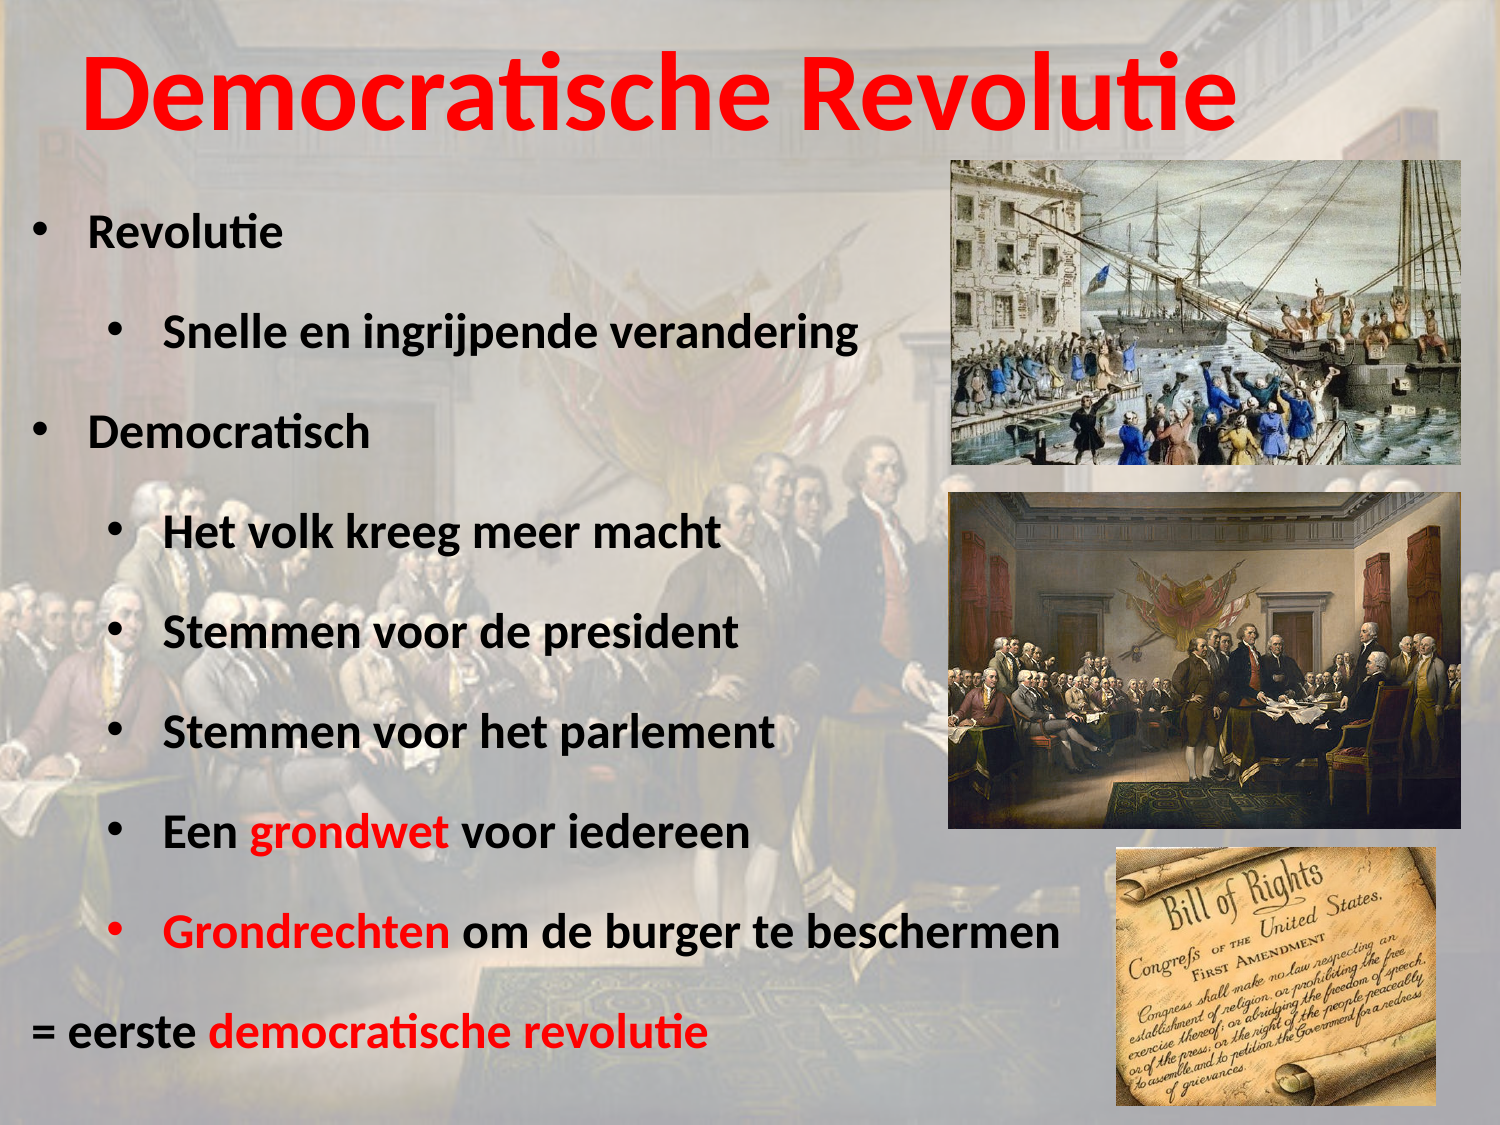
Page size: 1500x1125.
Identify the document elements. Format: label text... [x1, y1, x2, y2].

list Revolutie Snelle en ingrijpende verandering Democratisch Het volk kreeg meer macht Stemmen voor de president Stemmen voor het parlement Een grondwet voor iedereen Grondrechten om de burger te beschermen = eerste democratische revolutie [16, 160, 1199, 1125]
picture [1115, 847, 1436, 1107]
title Democratische Revolutie [64, 9, 1258, 160]
picture [950, 160, 1461, 466]
picture [948, 492, 1461, 829]
